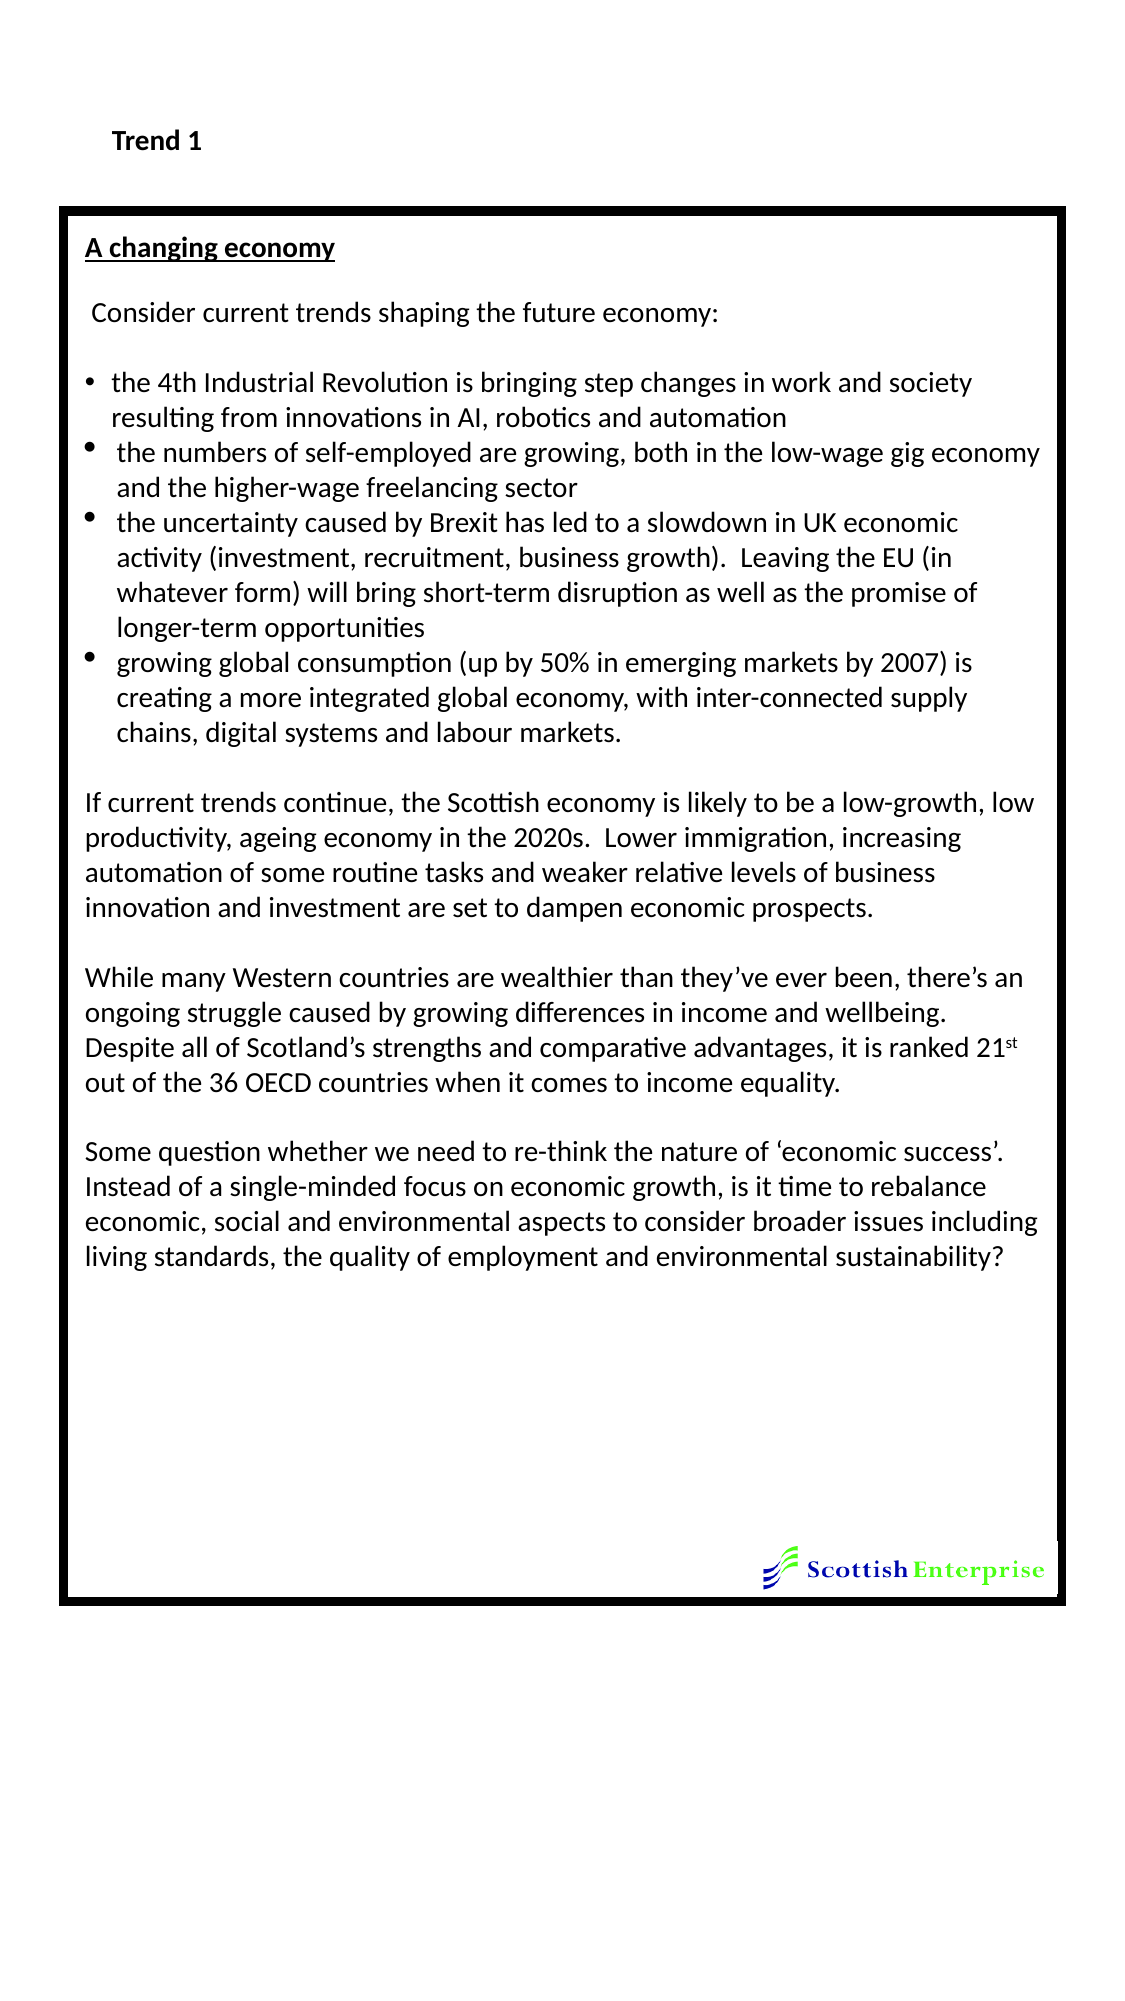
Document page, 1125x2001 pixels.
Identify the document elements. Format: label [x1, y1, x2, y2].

text_box [0, 358, 1125, 1357]
picture [749, 1541, 1058, 1594]
